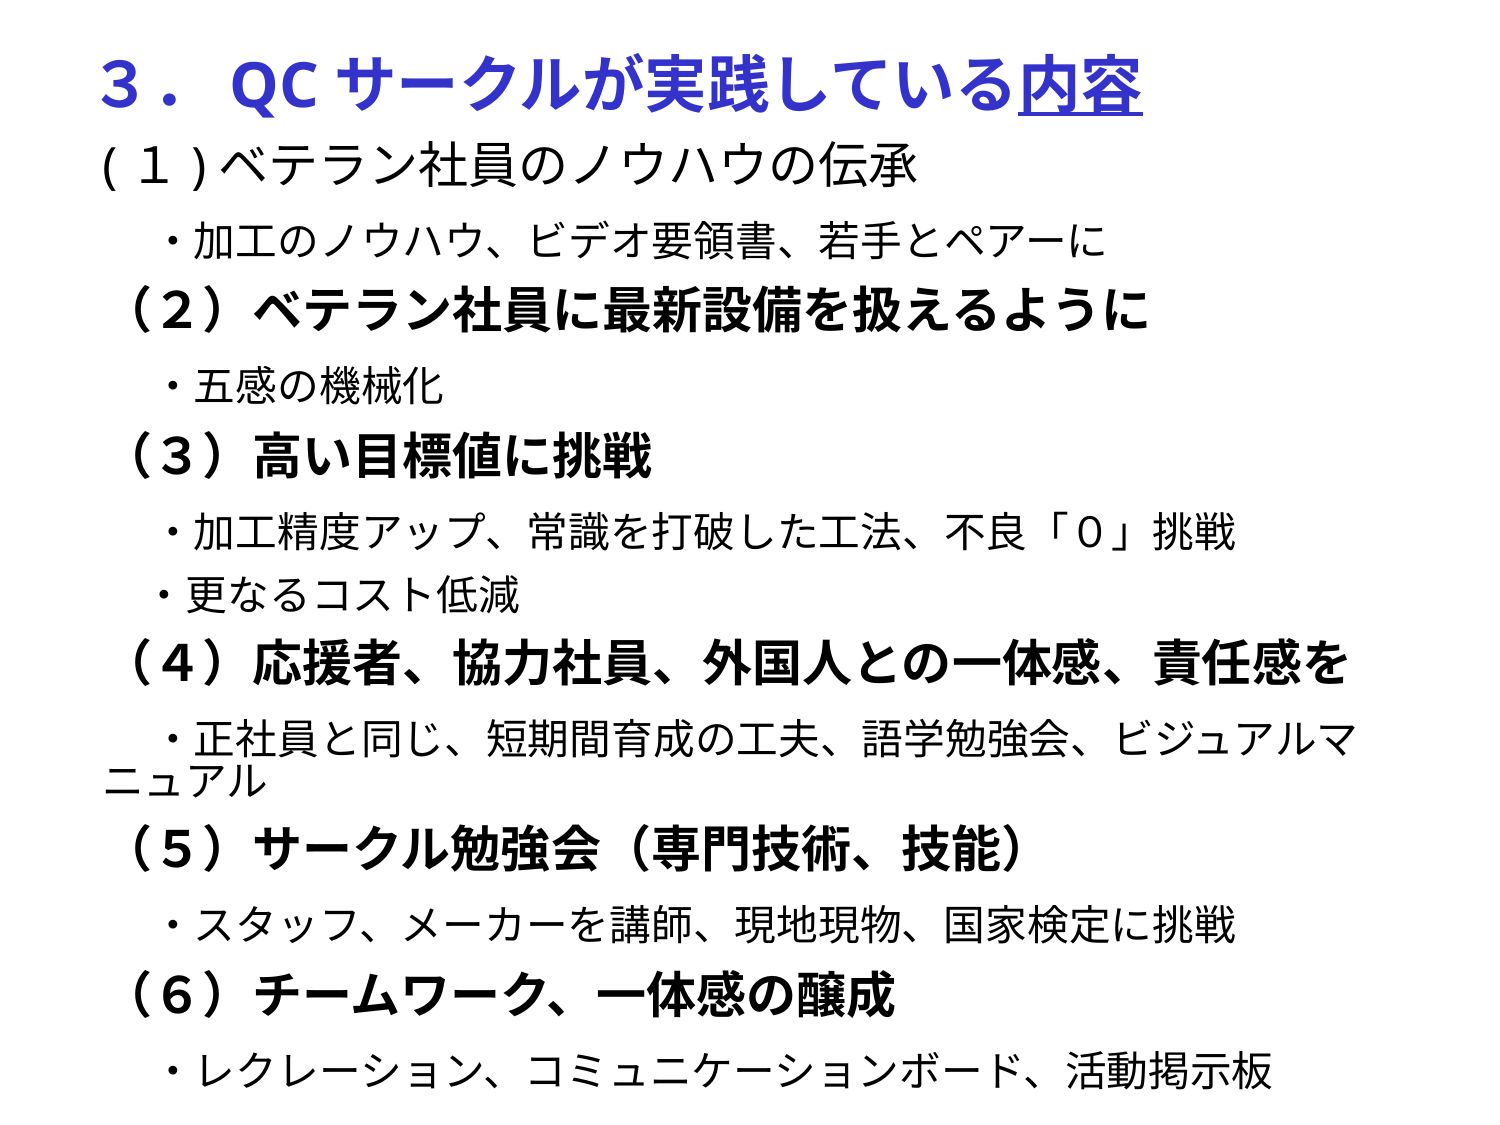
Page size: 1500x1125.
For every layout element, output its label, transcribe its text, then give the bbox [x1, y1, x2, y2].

text_box ３．QCサークルが実践している内容 [74, 37, 1275, 128]
text_box (１)ベテラン社員のノウハウの伝承 ・加工のノウハウ、ビデオ要領書、若手とペアーに （２）ベテラン社員に最新設備を扱えるように ・五感の機械化 （３）高い目標値に挑戦 ・加工精度アップ、常識を打破した工法、不良「０」挑戦 ・更なるコスト低減 （４）応援者、協力社員、外国人との一体感、責任感を ・正社員と同じ、短期間育成の工夫、語学勉強会、ビジュアルマニュアル （５）サークル勉強会（専門技術、技能） ・スタッフ、メーカーを講師、現地現物、国家検定に挑戦 （６）チームワーク、一体感の醸成 ・レクレーション、コミュニケーションボード、活動掲示板 [87, 137, 1450, 1104]
